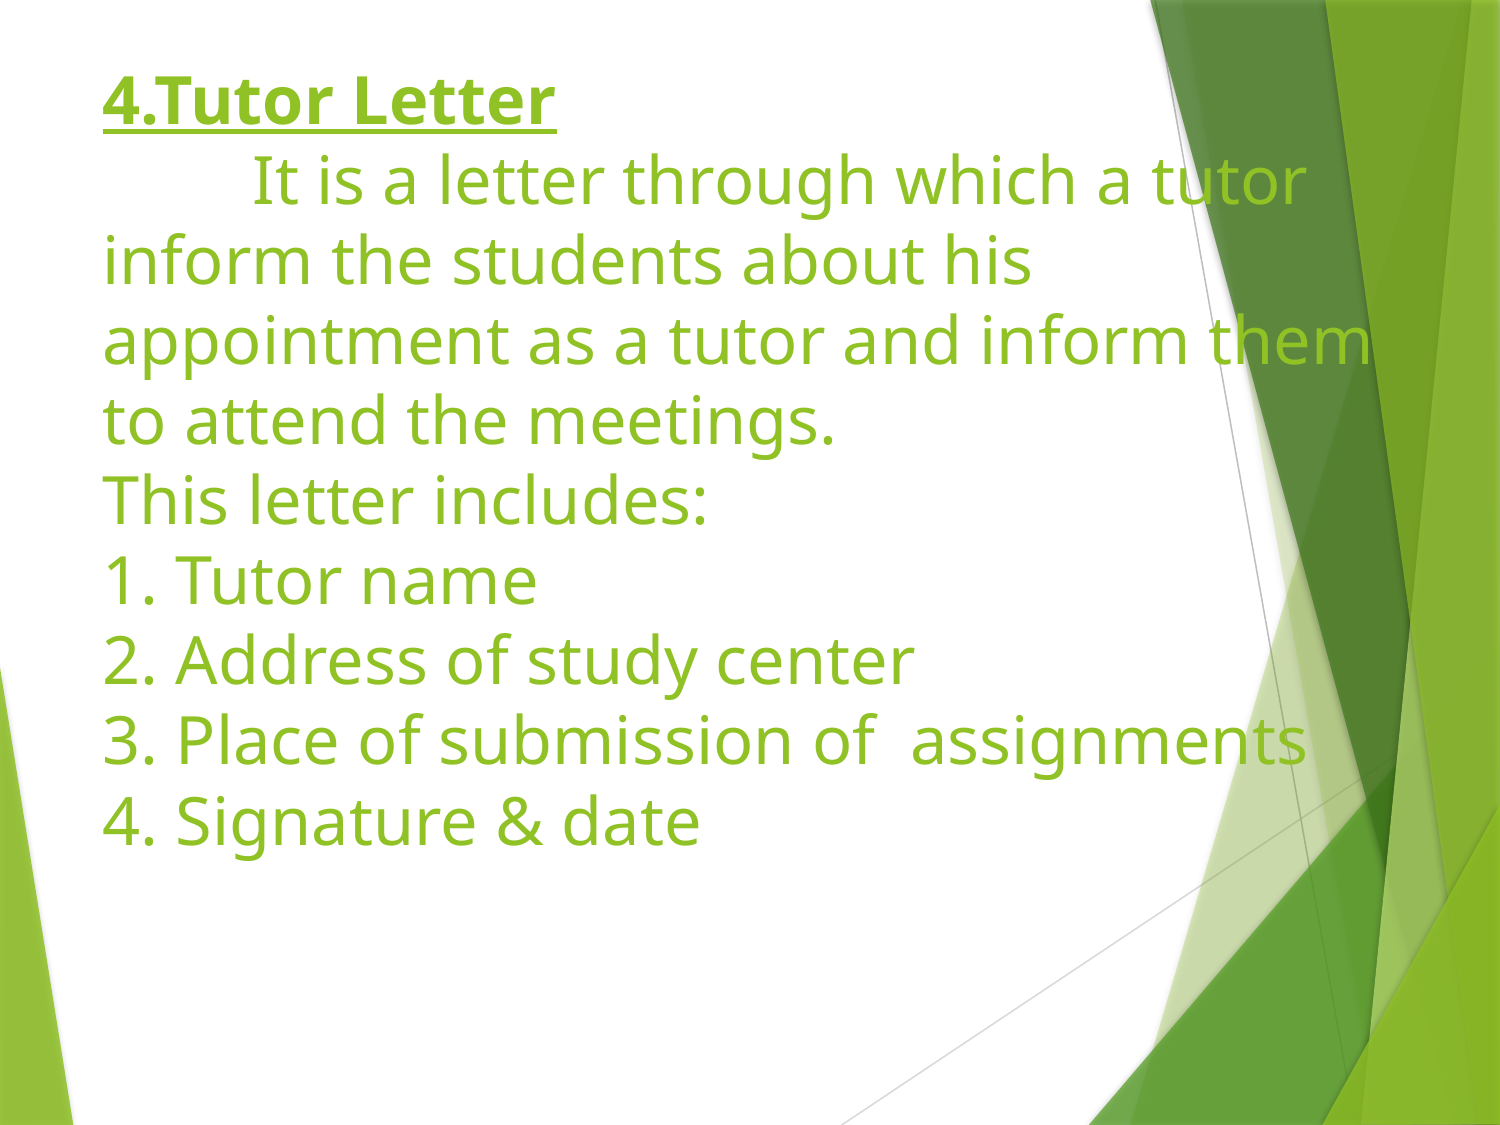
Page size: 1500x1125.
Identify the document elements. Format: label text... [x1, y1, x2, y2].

title 4.Tutor Letter It is a letter through which a tutor inform the students about his appointment as a tutor and inform them to attend the meetings. This letter includes: 1. Tutor name 2. Address of study center 3. Place of submission of assignments 4. Signature & date [87, 50, 1438, 1063]
